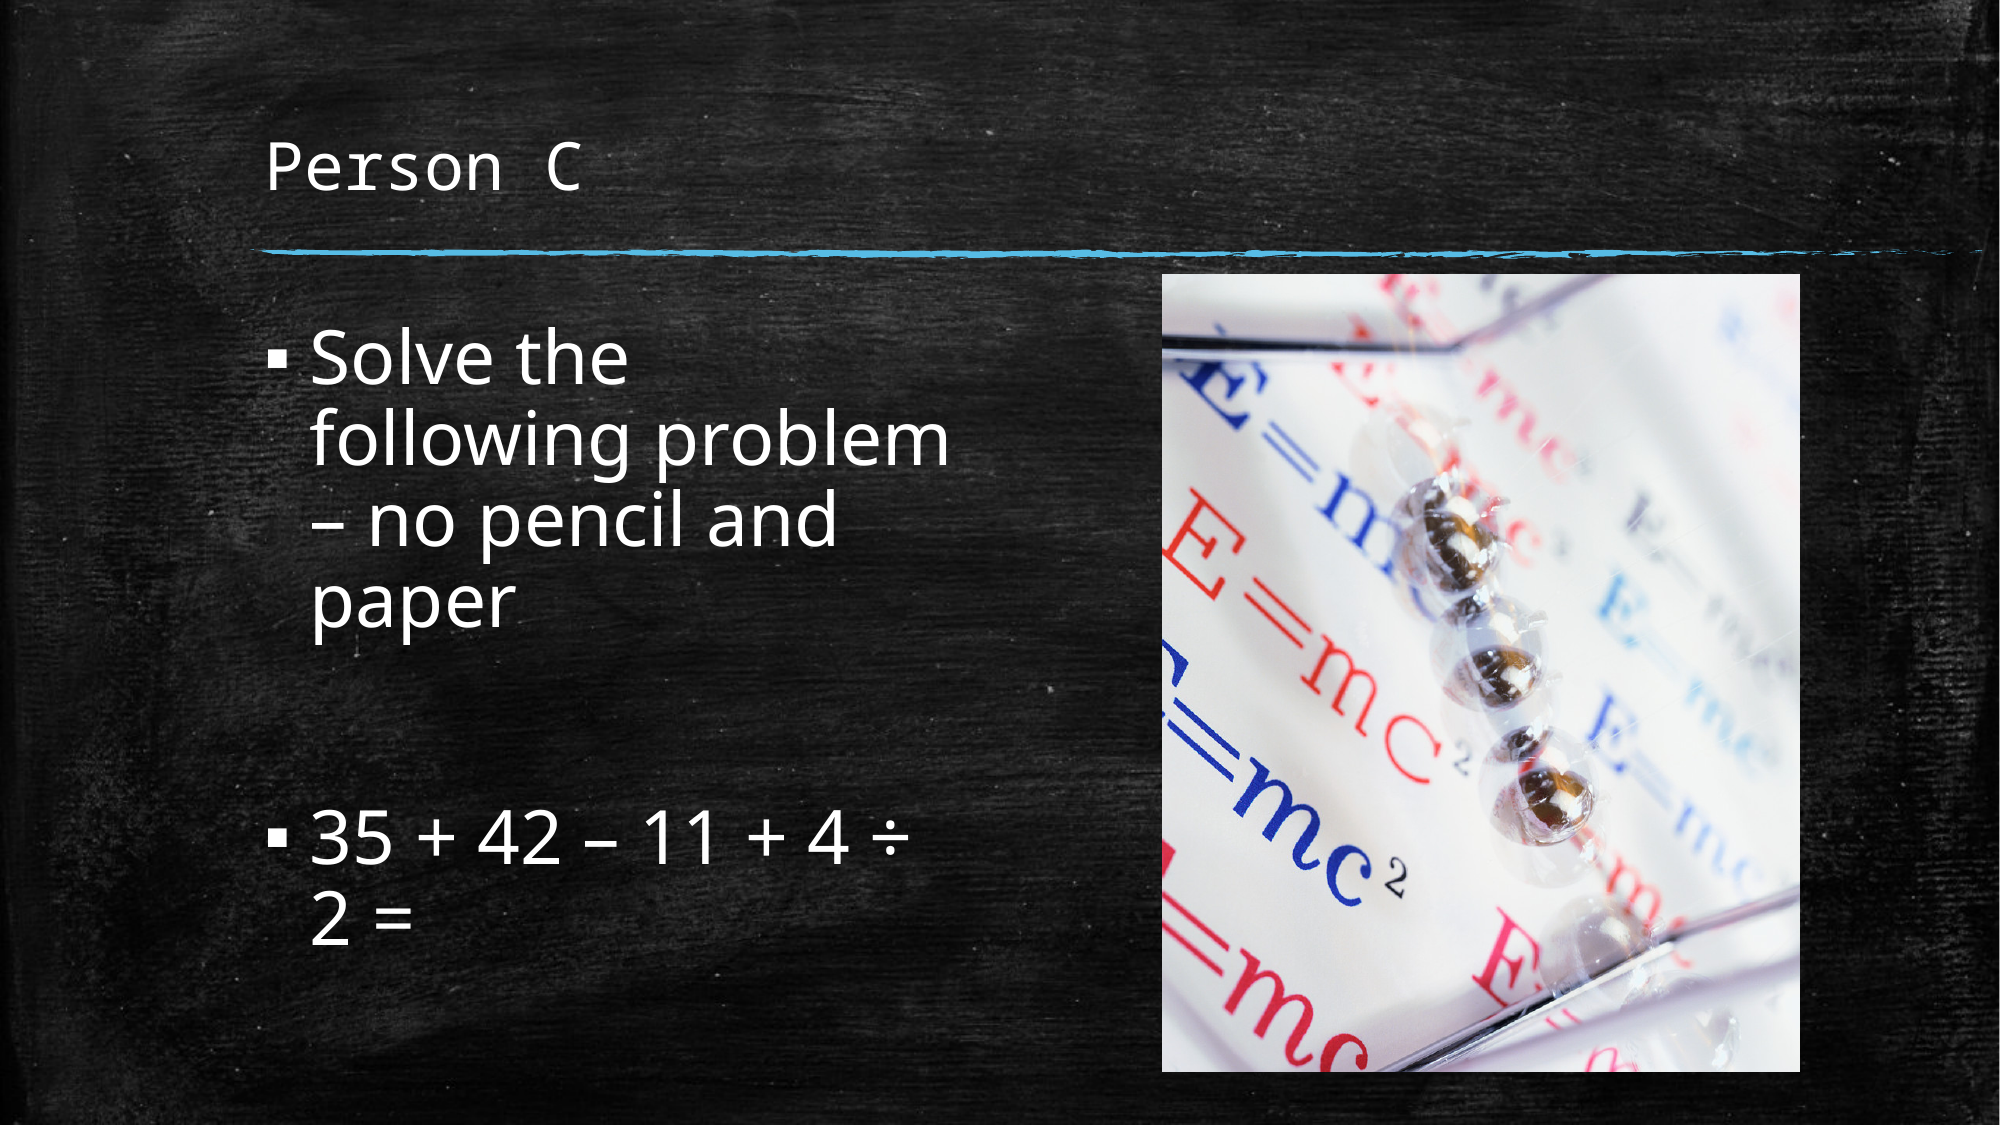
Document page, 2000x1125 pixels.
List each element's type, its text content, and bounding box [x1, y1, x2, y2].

list Solve the following problem – no pencil and paper 35 + 42 – 11 + 4 ÷ 2 = [249, 312, 975, 1013]
picture [1162, 274, 1800, 1073]
title Person C [249, 45, 1750, 213]
